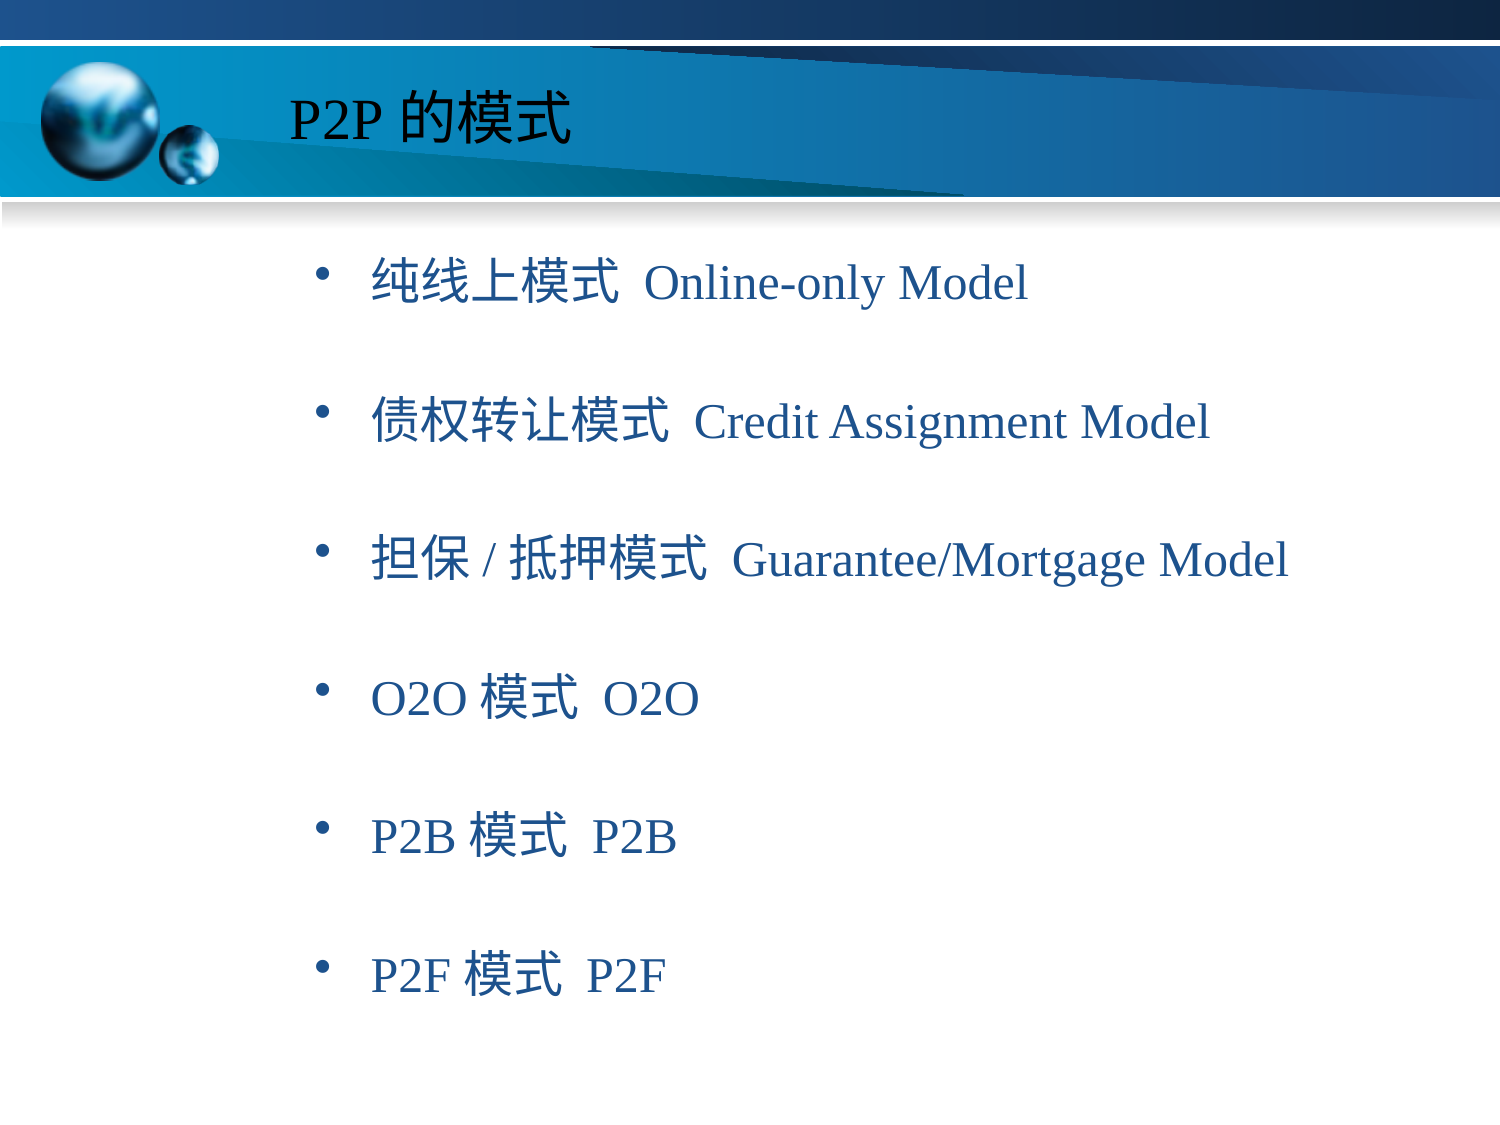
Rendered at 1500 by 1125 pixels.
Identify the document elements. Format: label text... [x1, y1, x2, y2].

text_box 担保/抵押模式 Guarantee/Mortgage Model [299, 519, 1338, 594]
text_box 债权转让模式 Credit Assignment Model [299, 380, 1338, 456]
text_box O2O模式 O2O [299, 657, 1338, 733]
text_box P2F模式 P2F [299, 934, 1338, 1010]
text_box 纯线上模式 Online-only Model [299, 242, 1338, 317]
picture [160, 126, 218, 184]
picture [42, 63, 159, 180]
text_box P2B模式 P2B [299, 796, 1338, 872]
title P2P的模式 [274, 44, 1363, 188]
